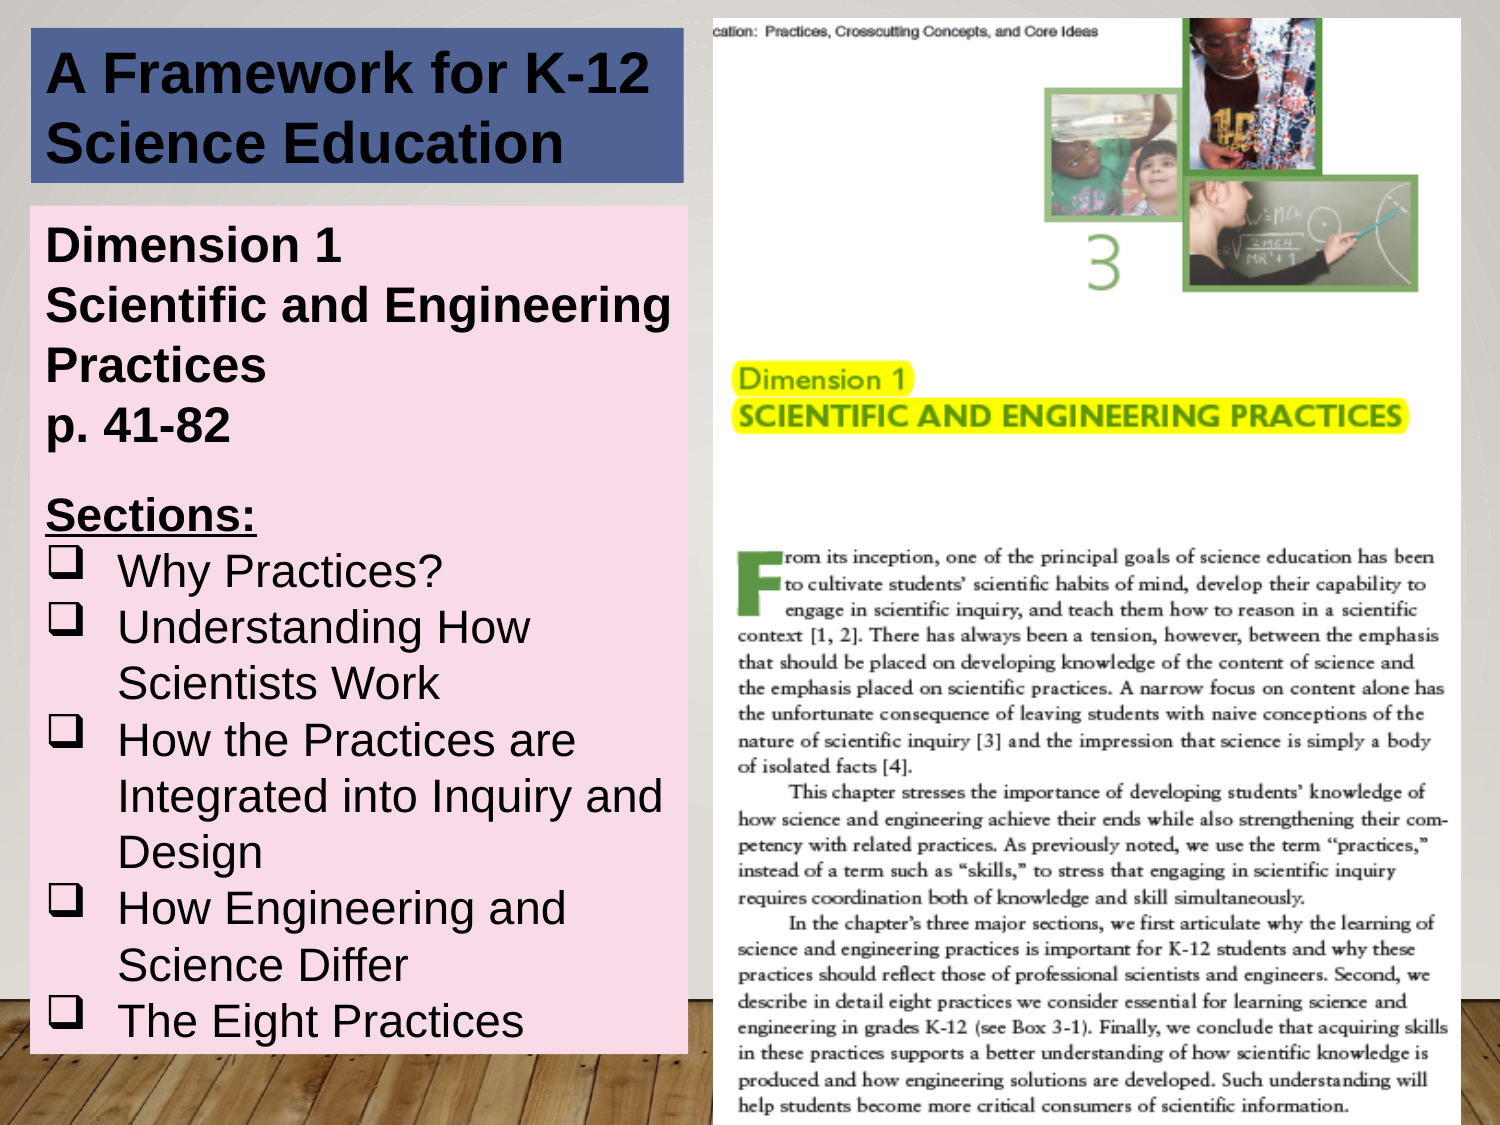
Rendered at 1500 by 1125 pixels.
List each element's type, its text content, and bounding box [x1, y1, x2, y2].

text_box Dimension 1 Scientific and Engineering Practices p. 41-82 Sections: Why Practices? Understanding How Scientists Work How the Practices are Integrated into Inquiry and Design How Engineering and Science Differ The Eight Practices [30, 205, 689, 1055]
text_box A Framework for K-12 Science Education [31, 27, 684, 183]
picture [0, 18, 1500, 1125]
